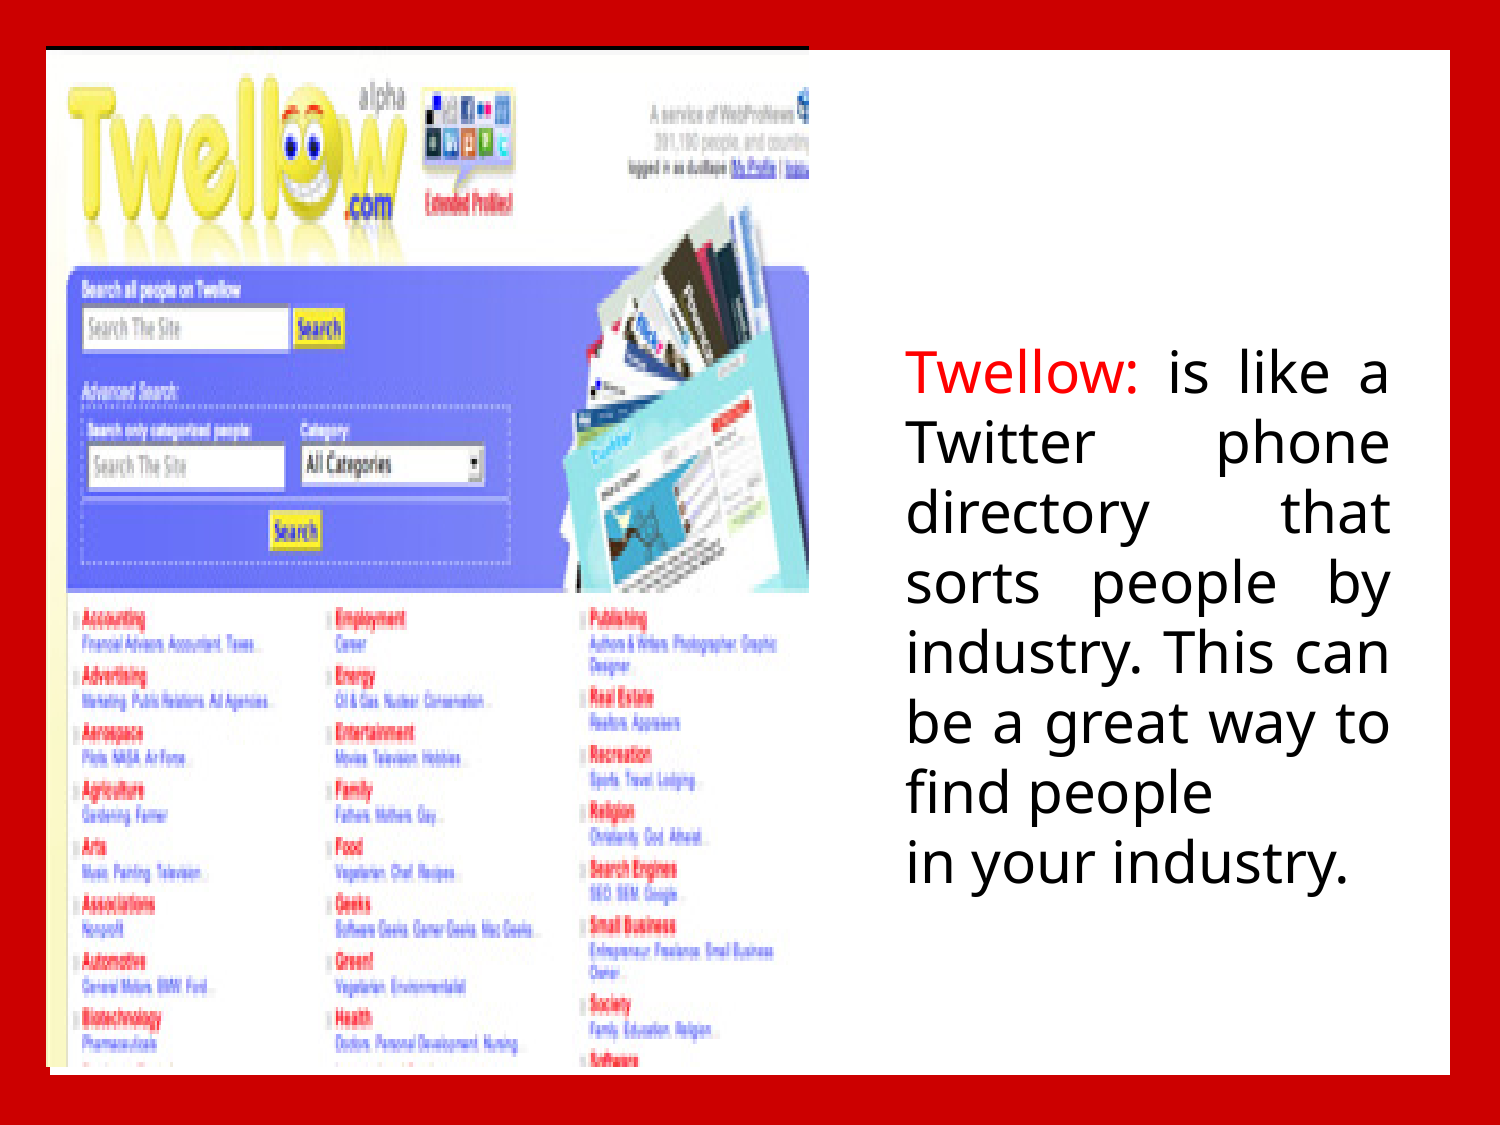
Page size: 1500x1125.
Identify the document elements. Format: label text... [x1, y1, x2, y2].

text_box Twellow: is like a Twitter phone directory that sorts people by industry. This can be a great way to find people in your industry. [890, 328, 1407, 903]
picture [46, 46, 809, 1067]
